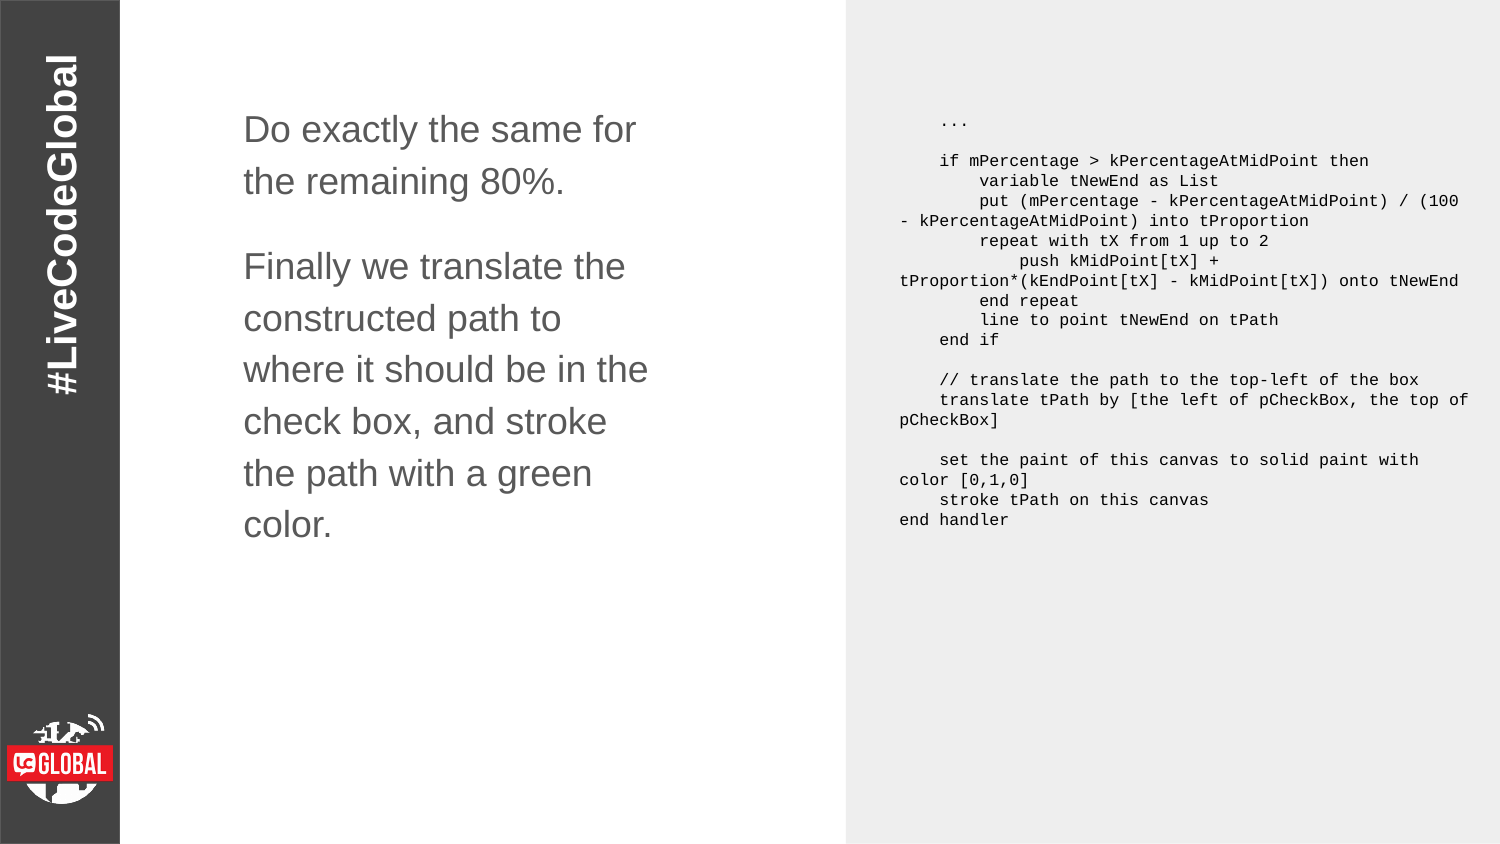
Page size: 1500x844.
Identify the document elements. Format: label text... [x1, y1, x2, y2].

subtitle Do exactly the same for the remaining 80%. Finally we translate the constructed path to where it should be in the check box, and stroke the path with a green color. [228, 83, 671, 682]
picture [7, 714, 113, 804]
text_box ... if mPercentage > kPercentageAtMidPoint then variable tNewEnd as List put (mPercentage - kPercentageAtMidPoint) / (100 - kPercentageAtMidPoint) into tProportion repeat with tX from 1 up to 2 push kMidPoint[tX] + tProportion*(kEndPoint[tX] - kMidPoint[tX]) onto tNewEnd end repeat line to point tNewEnd on tPath end if // translate the path to the top-left of the box translate tPath by [the left of pCheckBox, the top of pCheckBox] set the paint of this canvas to solid paint with color [0,1,0] stroke tPath on this canvas end handler [884, 94, 1493, 844]
